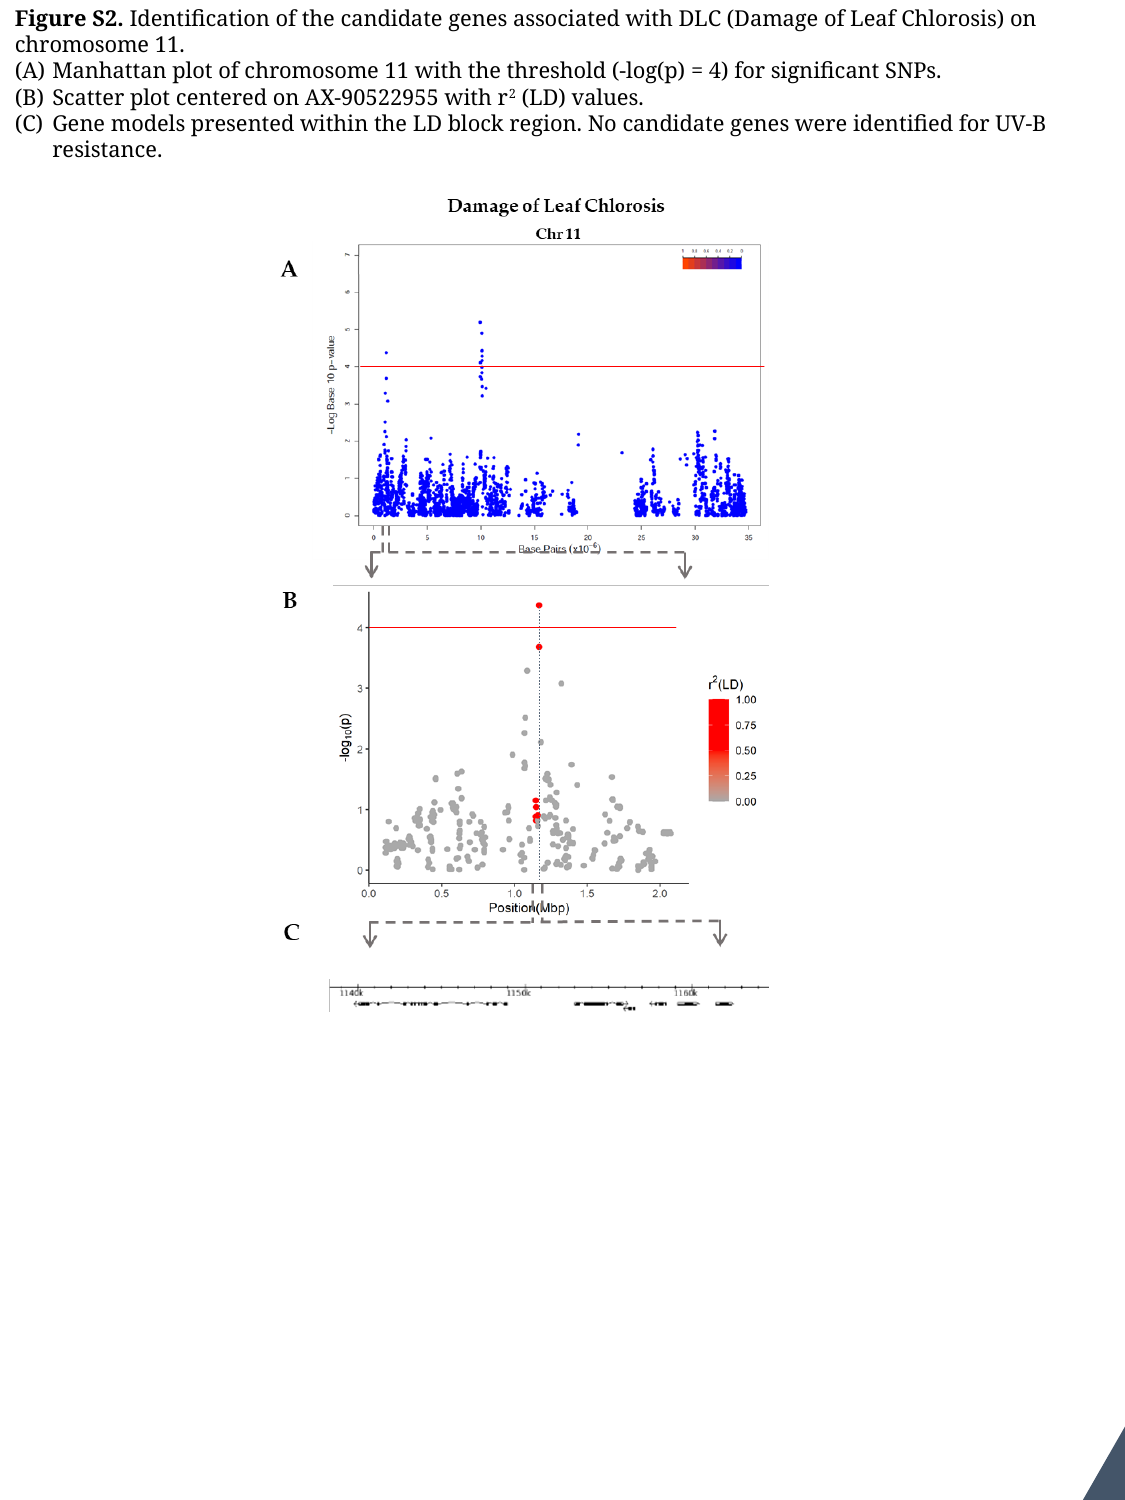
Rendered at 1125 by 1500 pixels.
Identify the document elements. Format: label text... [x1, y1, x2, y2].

text_box Figure S2. Identification of the candidate genes associated with DLC (Damage of Leaf Chlorosis) on chromosome 11. Manhattan plot of chromosome 11 with the threshold (-log(p) = 4) for significant SNPs. Scatter plot centered on AX-90522955 with r2 (LD) values. Gene models presented within the LD block region. No candidate genes were identified for UV-B resistance. [0, 0, 1125, 170]
picture [265, 188, 769, 1012]
